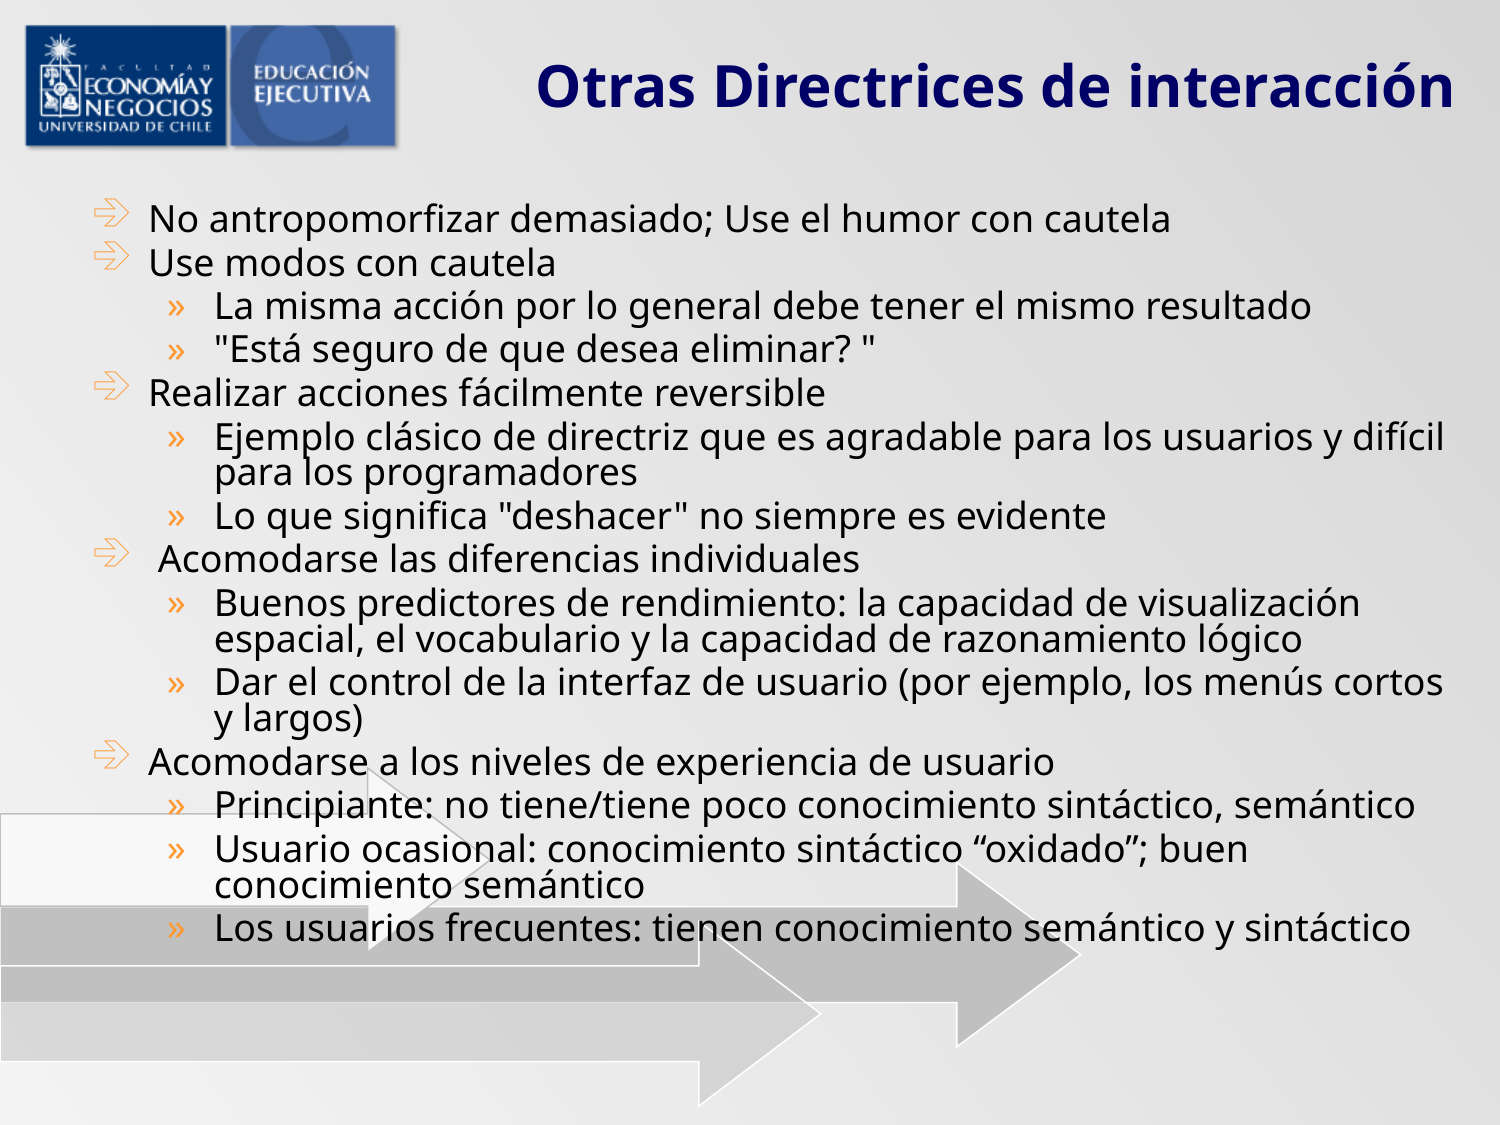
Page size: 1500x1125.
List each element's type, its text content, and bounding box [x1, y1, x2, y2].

picture [0, 0, 1500, 1125]
list No antropomorfizar demasiado; Use el humor con cautela Use modos con cautela La misma acción por lo general debe tener el mismo resultado "Está seguro de que desea eliminar? " Realizar acciones fácilmente reversible Ejemplo clásico de directriz que es agradable para los usuarios y difícil para los programadores Lo que significa "deshacer" no siempre es evidente Acomodarse las diferencias individuales Buenos predictores de rendimiento: la capacidad de visualización espacial, el vocabulario y la capacidad de razonamiento lógico Dar el control de la interfaz de usuario (por ejemplo, los menús cortos y largos) Acomodarse a los niveles de experiencia de usuario Principiante: no tiene/tiene poco conocimiento sintáctico, semántico Usuario ocasional: conocimiento sintáctico “oxidado”; buen conocimiento semántico Los usuarios frecuentes: tienen conocimiento semántico y sintáctico [76, 196, 1471, 1012]
title Otras Directrices de interacción [395, 18, 1471, 150]
